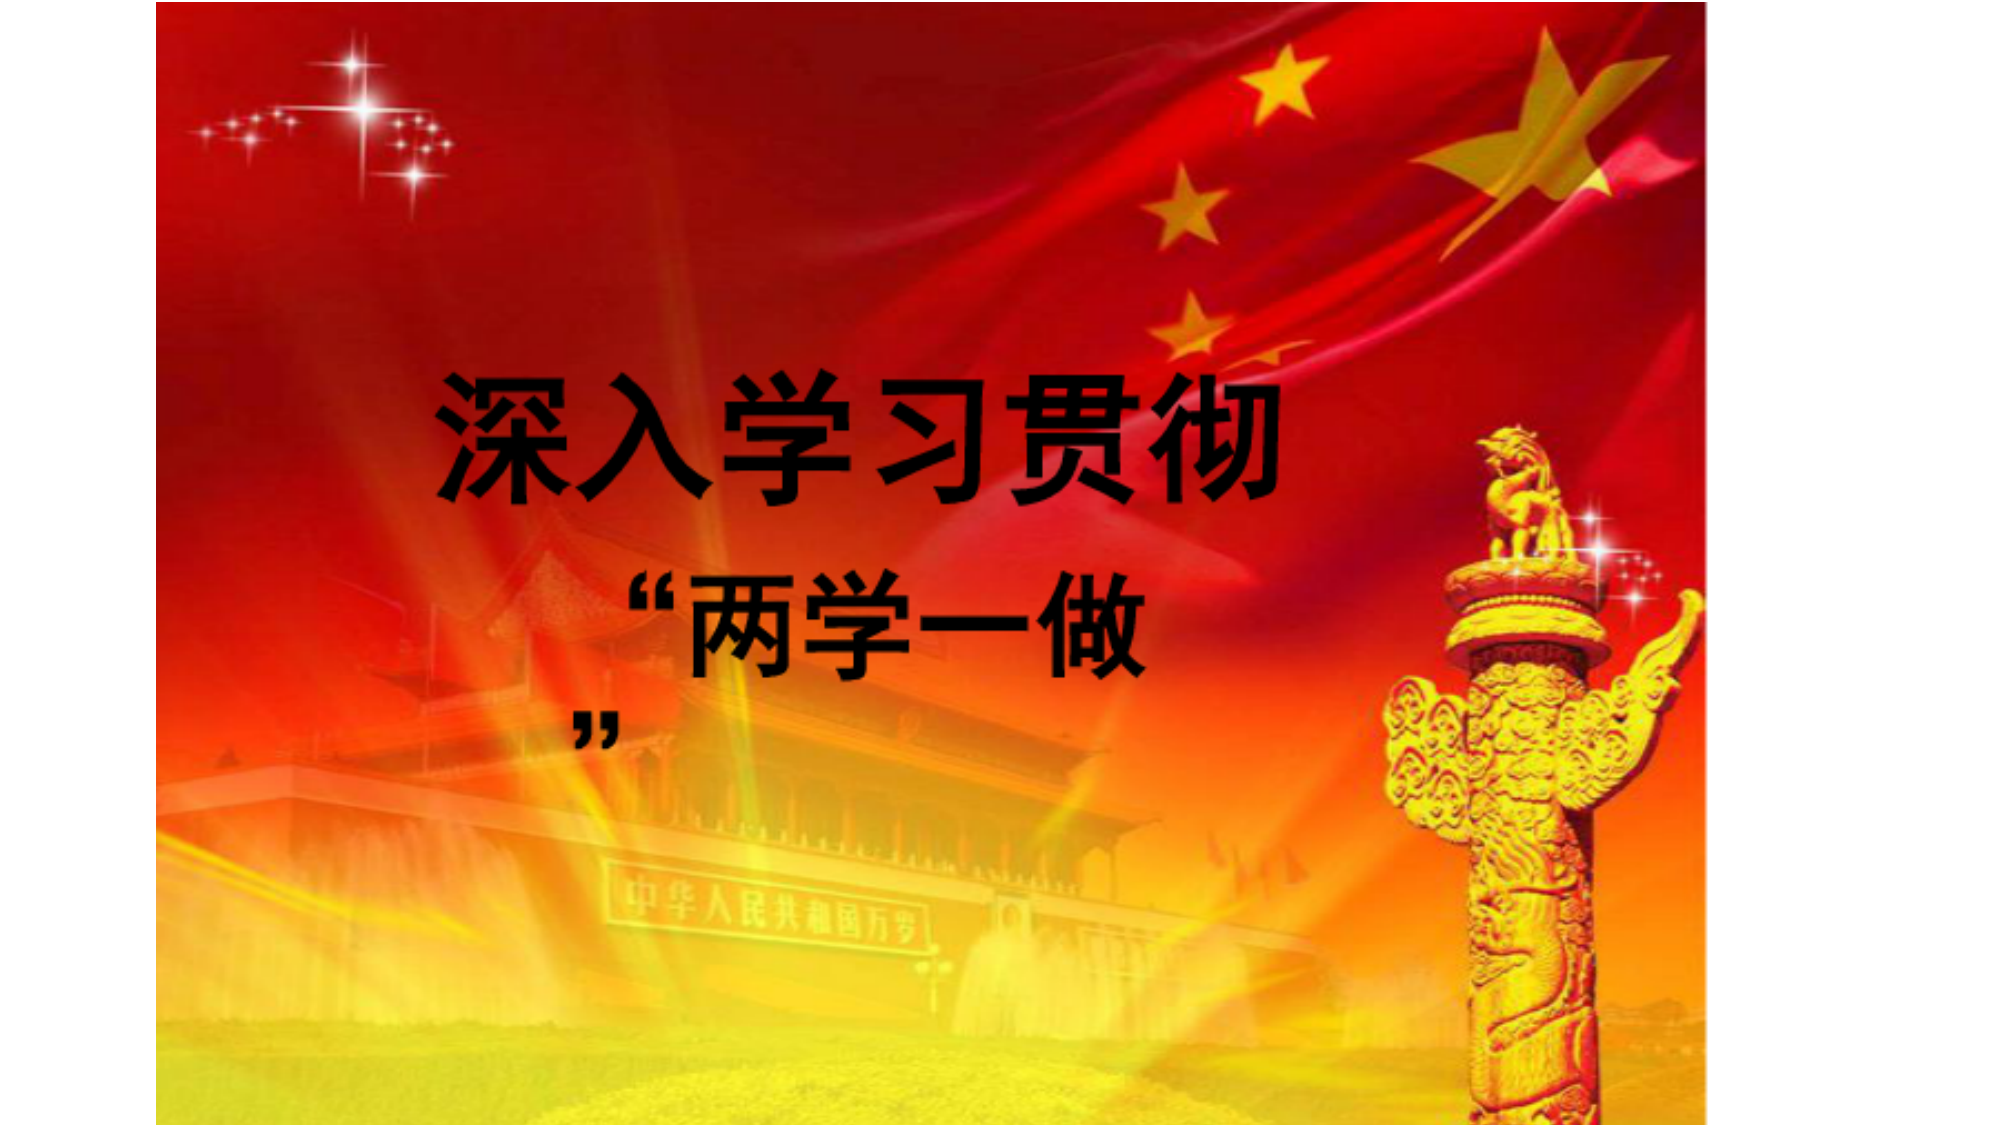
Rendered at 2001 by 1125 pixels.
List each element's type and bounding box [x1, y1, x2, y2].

picture [156, 2, 1710, 1125]
